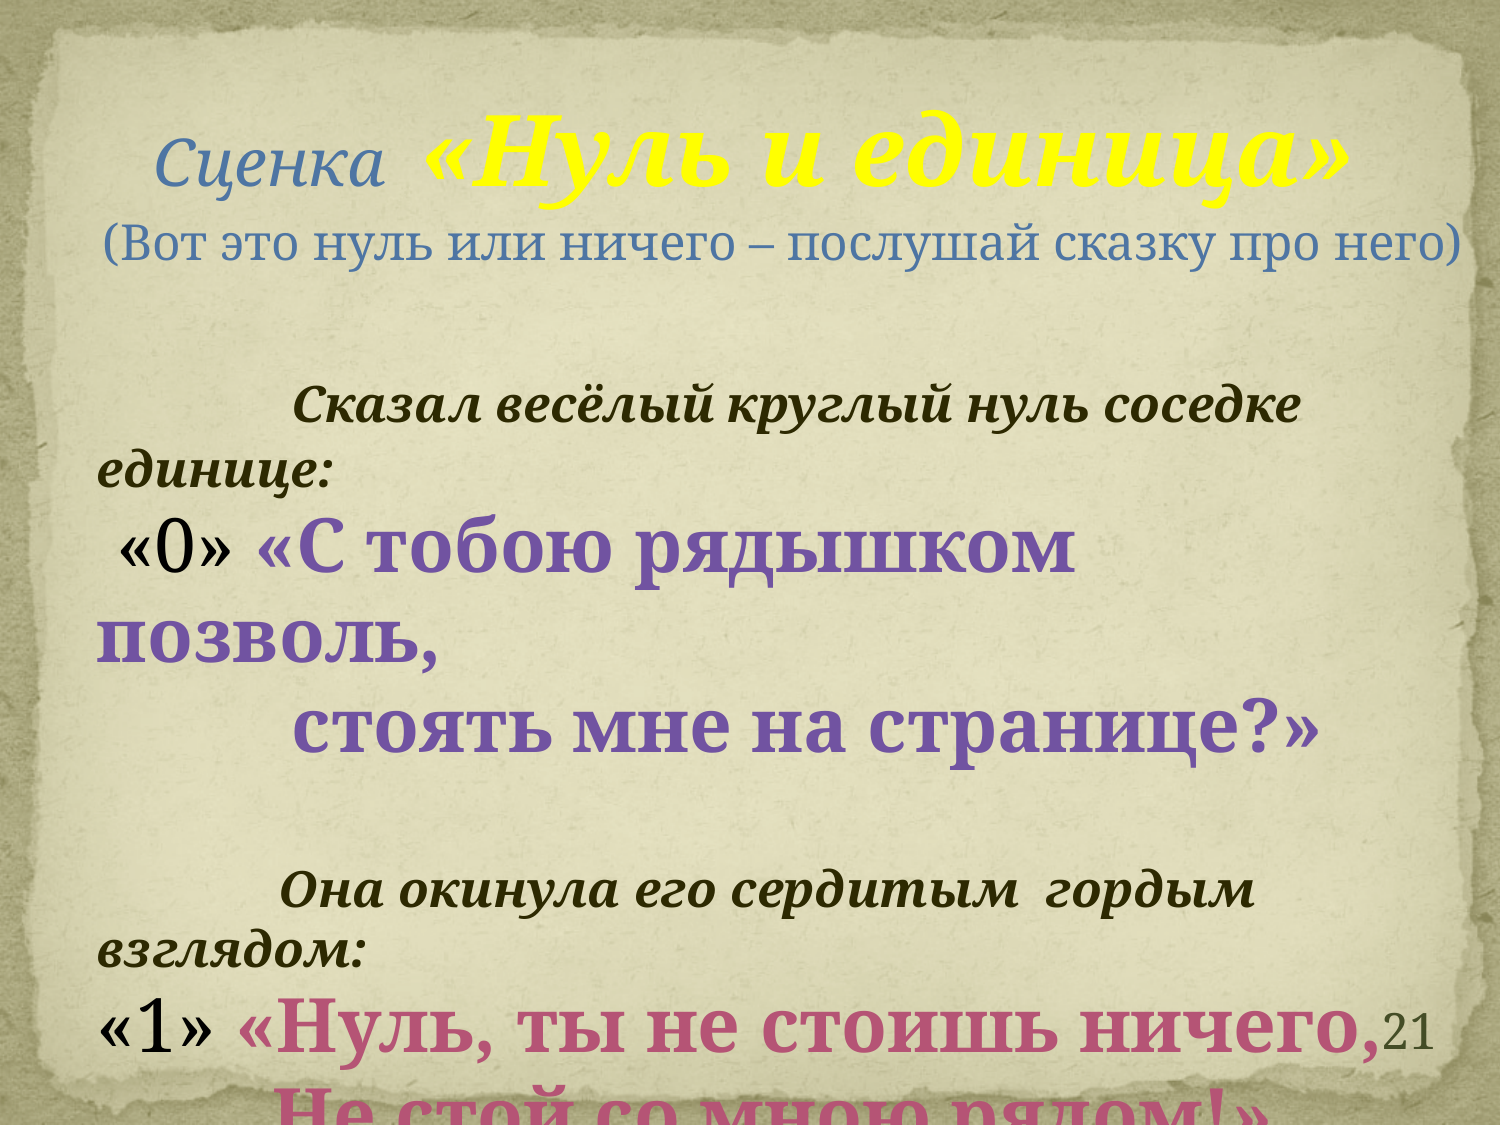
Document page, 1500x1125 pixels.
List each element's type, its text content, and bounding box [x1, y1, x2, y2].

slide_number 21 [1454, 996, 1460, 1072]
text_box Сказал весёлый круглый нуль соседке единице: «0» «С тобою рядышком позволь, стоять мне на странице?» Она окинула его сердитым гордым взглядом: «1» «Нуль, ты не стоишь ничего, Не стой со мною рядом!» [82, 339, 1454, 1125]
list Сценка «Нуль и единица» (Вот это нуль или ничего – послушай сказку про него) [35, 80, 1500, 282]
